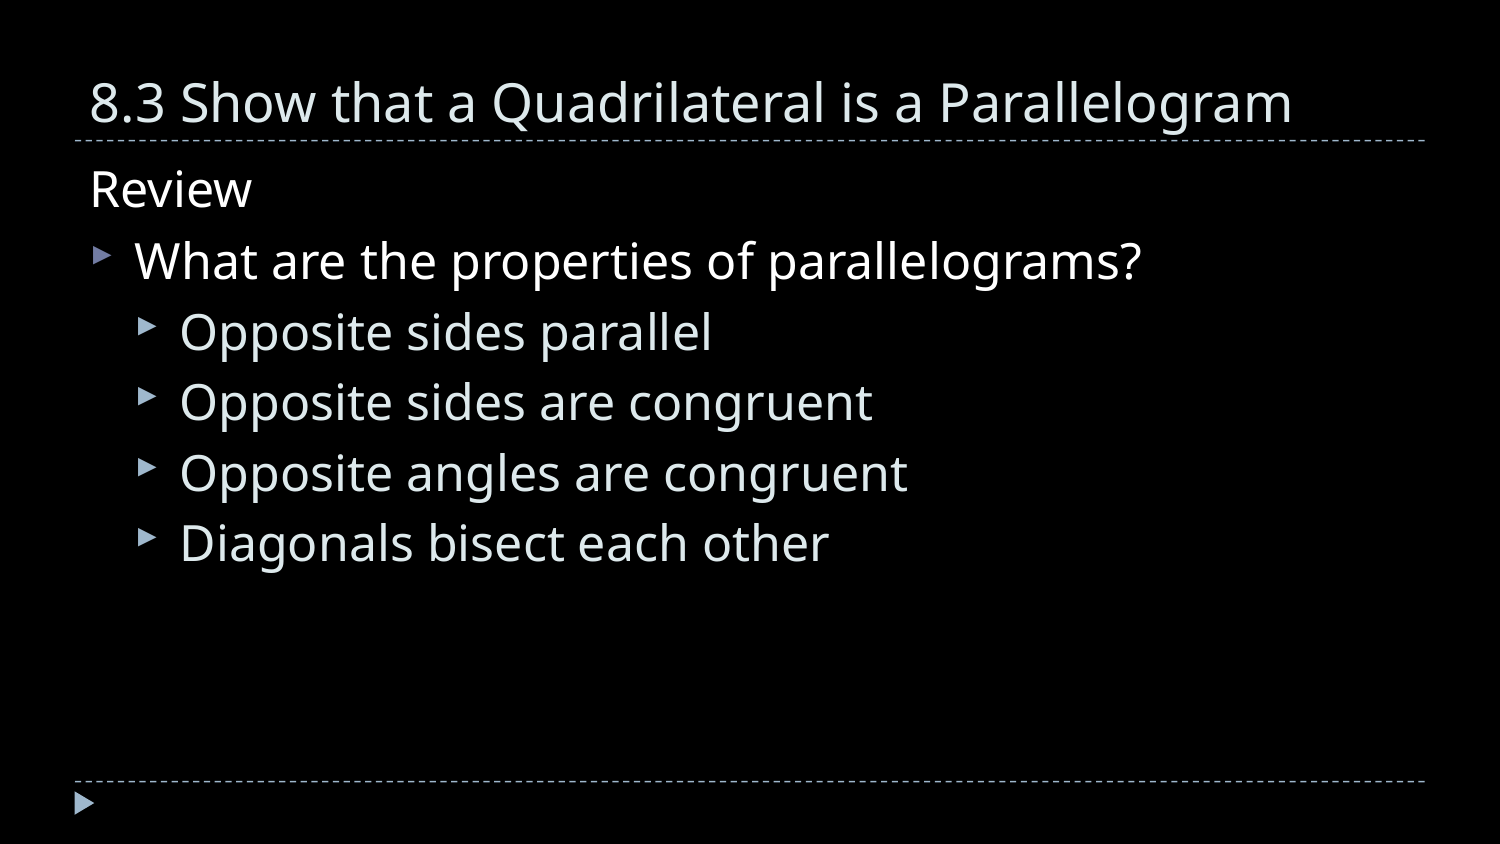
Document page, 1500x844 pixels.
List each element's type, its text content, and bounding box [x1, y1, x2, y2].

title 8.3 Show that a Quadrilateral is a Parallelogram [75, 18, 1425, 141]
list Review What are the properties of parallelograms? Opposite sides parallel Opposite sides are congruent Opposite angles are congruent Diagonals bisect each other [75, 150, 1425, 755]
